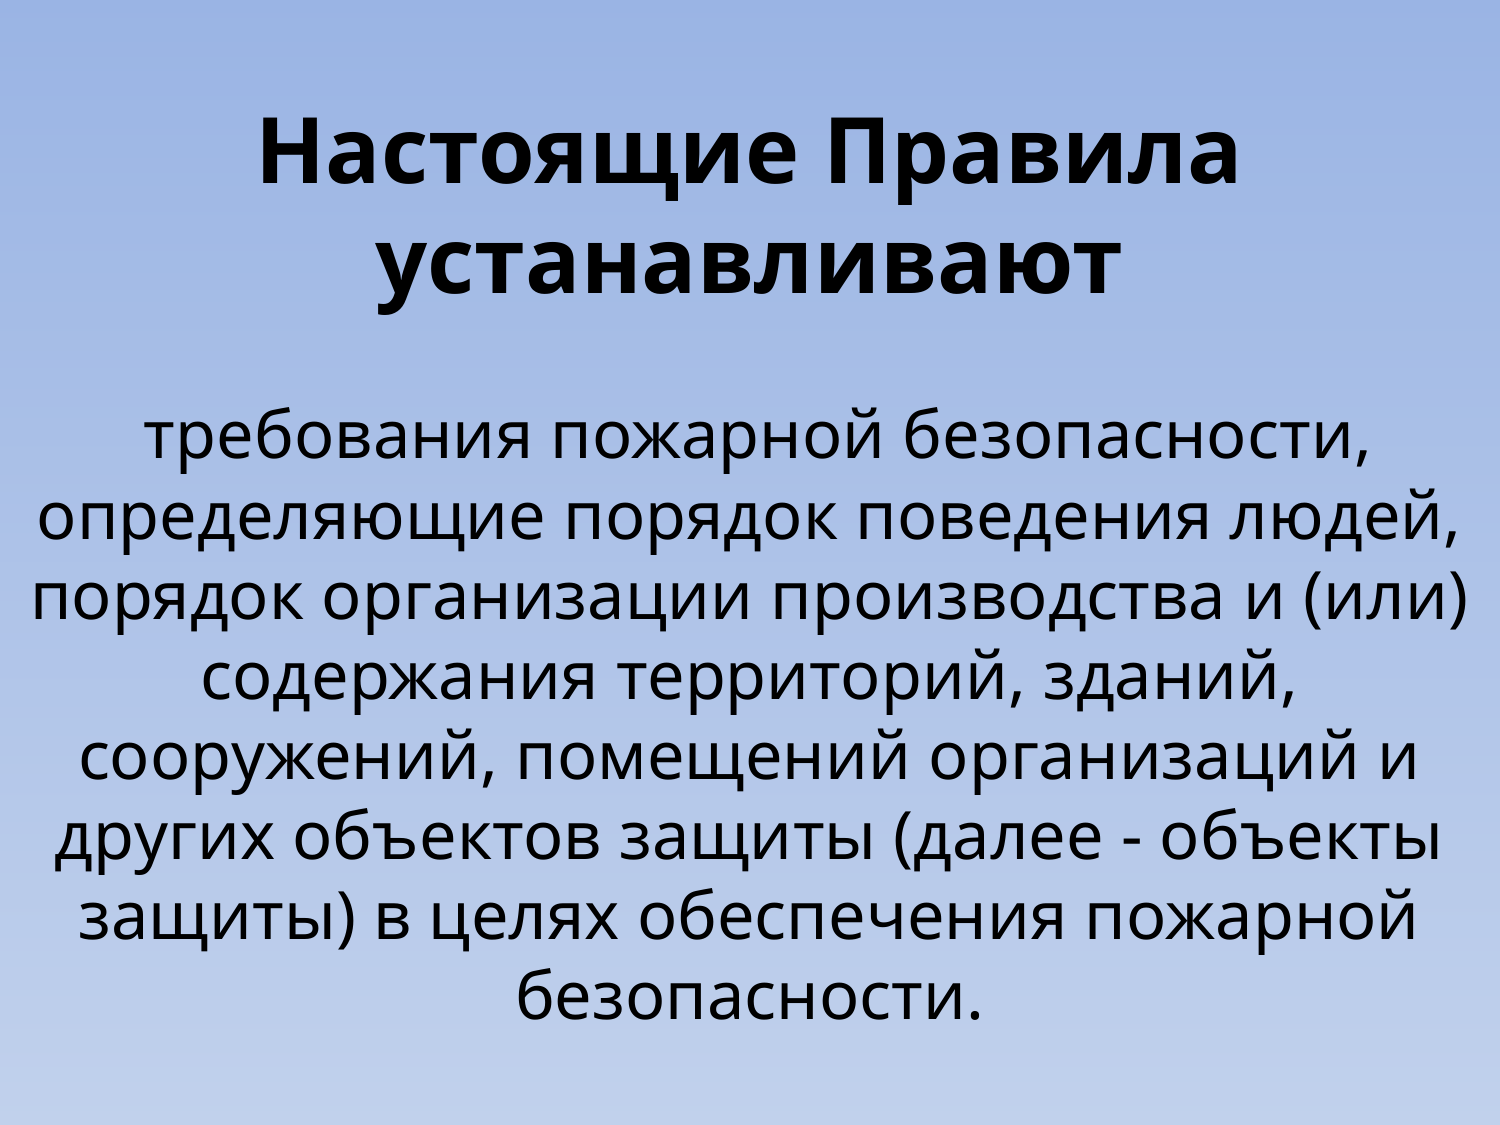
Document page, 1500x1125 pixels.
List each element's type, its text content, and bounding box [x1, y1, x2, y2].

title Настоящие Правила устанавливают требования пожарной безопасности, определяющие порядок поведения людей, порядок организации производства и (или) содержания территорий, зданий, сооружений, помещений организаций и других объектов защиты (далее - объекты защиты) в целях обеспечения пожарной безопасности. [0, 0, 1500, 1125]
